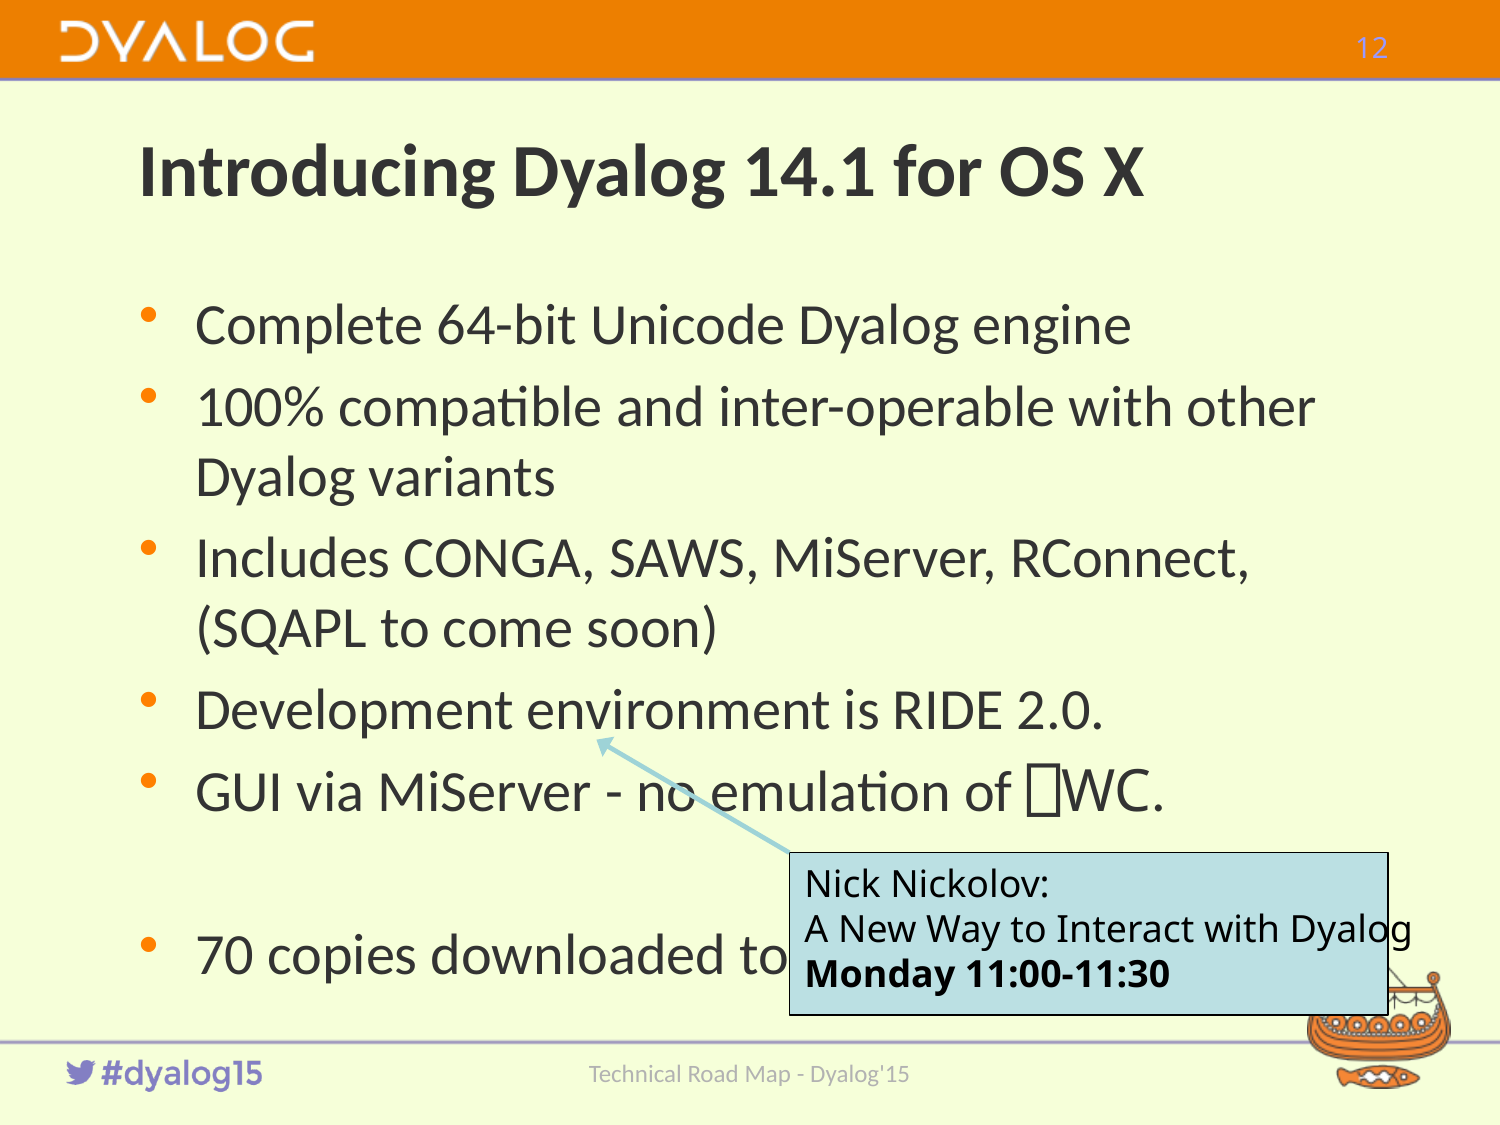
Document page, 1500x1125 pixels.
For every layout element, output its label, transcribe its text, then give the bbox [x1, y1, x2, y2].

text_box Nick Nickolov: A New Way to Interact with Dyalog Monday 11:00-11:30 [789, 852, 1388, 1016]
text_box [596, 739, 790, 853]
slide_number 11 [1293, 19, 1451, 79]
list Complete 64-bit Unicode Dyalog engine 100% compatible and inter-operable with other Dyalog variants Includes CONGA, SAWS, MiServer, RConnect, (SQAPL to come soon) Development environment is RIDE 2.0. GUI via MiServer - no emulation of ⎕WC. 70 copies downloaded to date [123, 278, 1376, 988]
title Introducing Dyalog 14.1 for OS X [123, 113, 1376, 254]
footer Technical Road Map - Dyalog'15 [395, 1042, 1105, 1103]
picture [0, 0, 1500, 1125]
